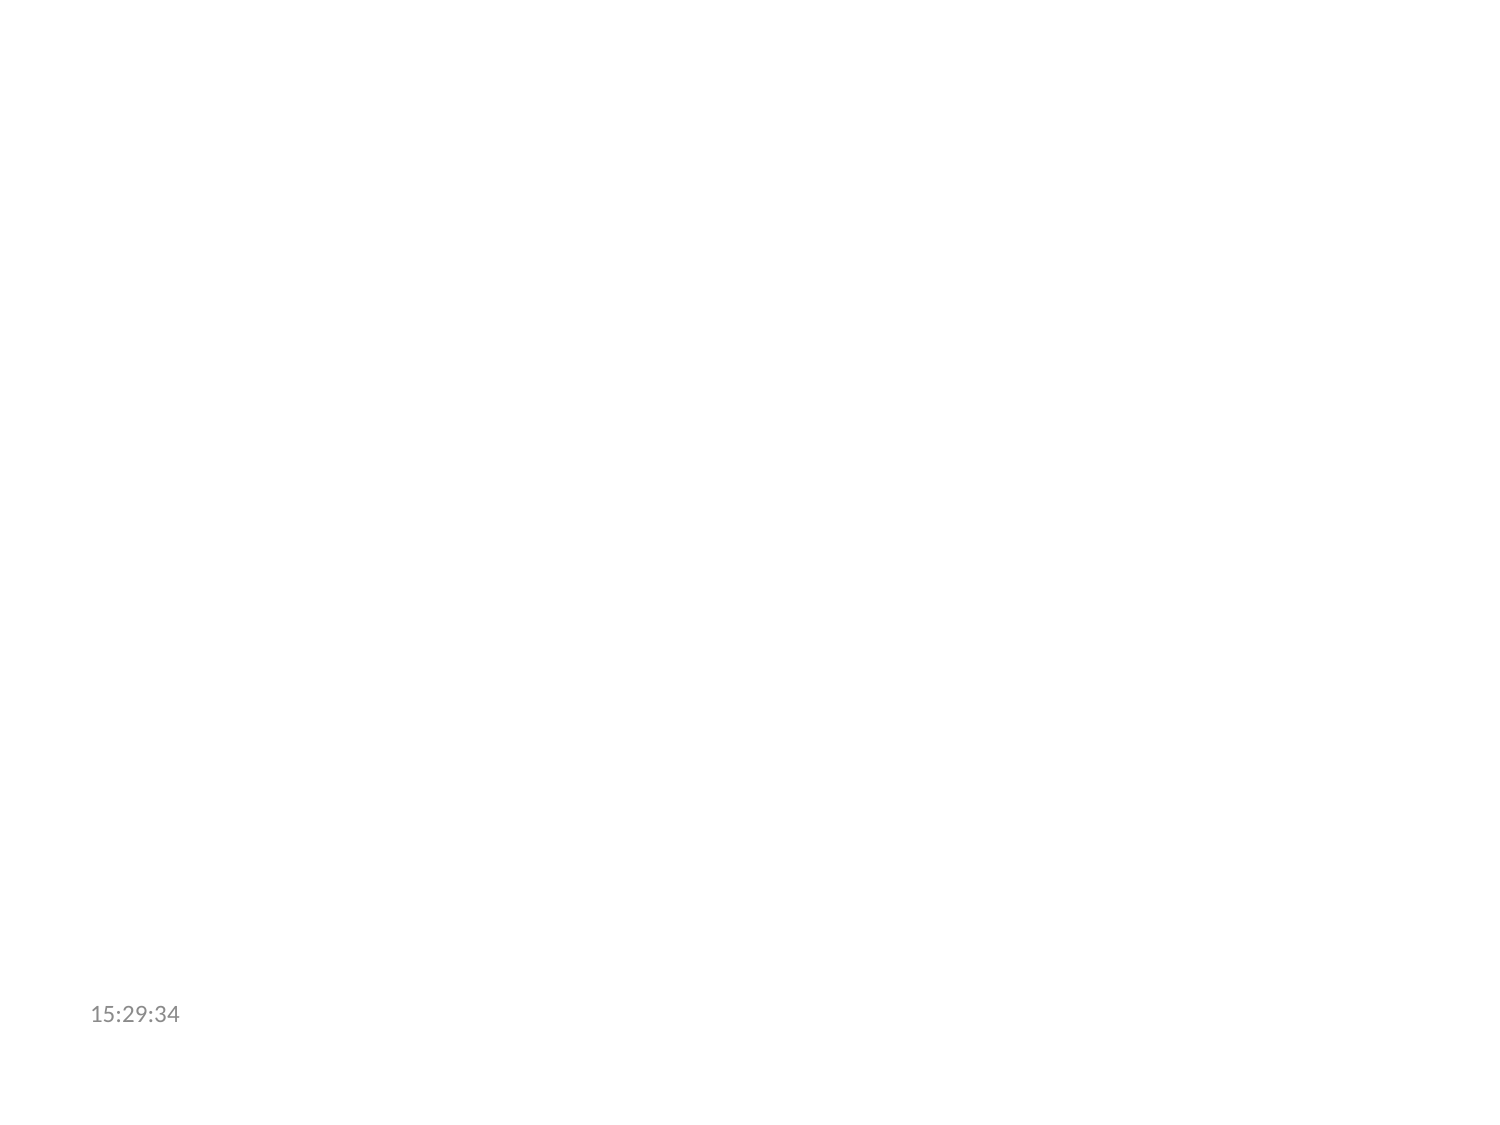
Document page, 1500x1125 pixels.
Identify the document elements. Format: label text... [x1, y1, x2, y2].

text_box 15:35:09 [75, 982, 425, 1043]
